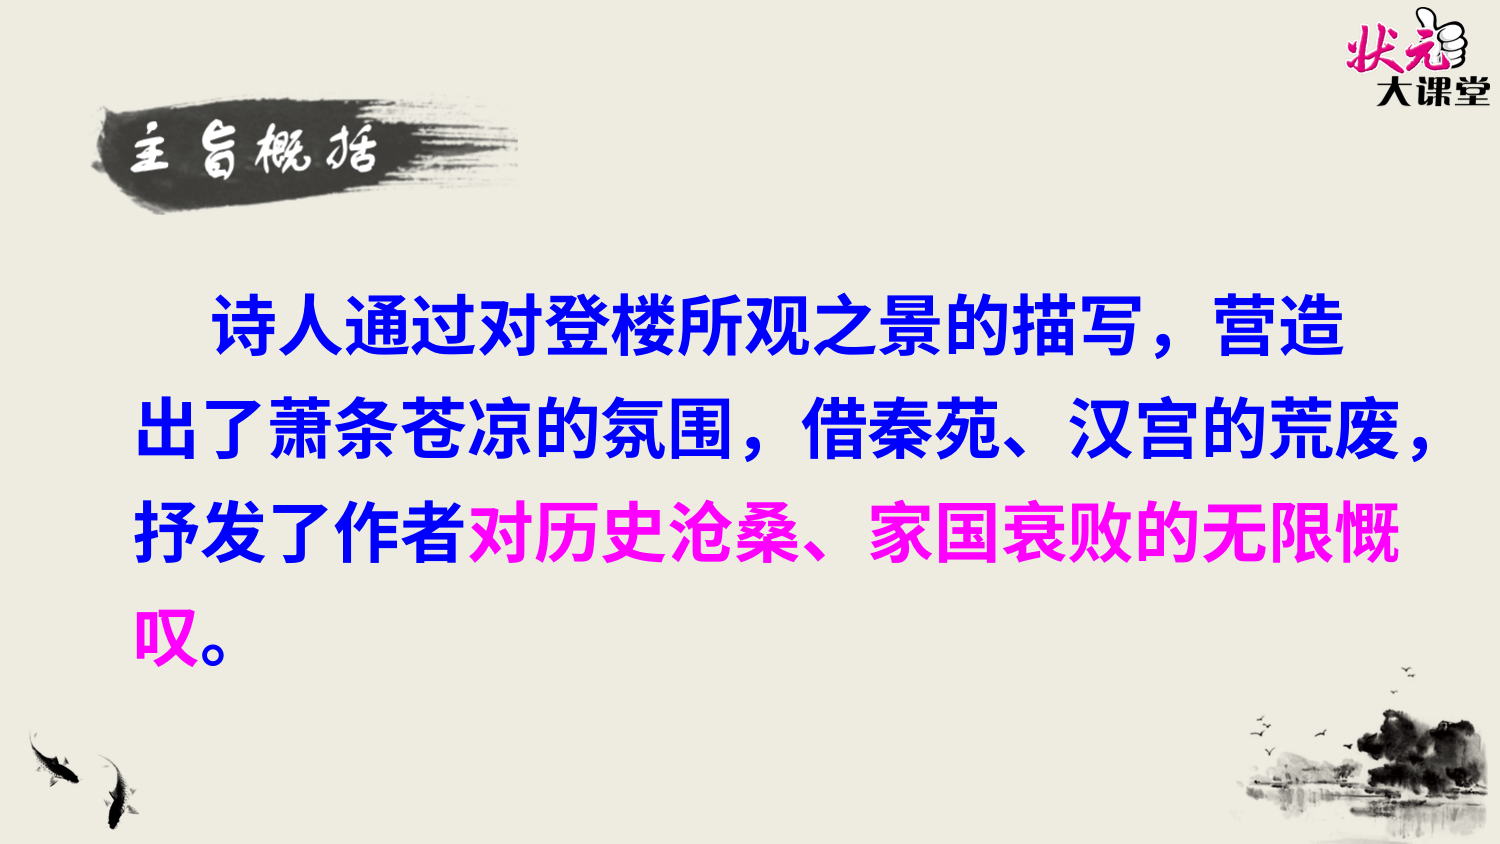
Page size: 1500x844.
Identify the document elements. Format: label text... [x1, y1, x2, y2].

picture [0, 0, 1500, 844]
text_box 诗人通过对登楼所观之景的描写，营造出了萧条苍凉的氛围，借秦苑、汉宫的荒废，抒发了作者对历史沧桑、家国衰败的无限慨叹。 [118, 252, 1419, 683]
